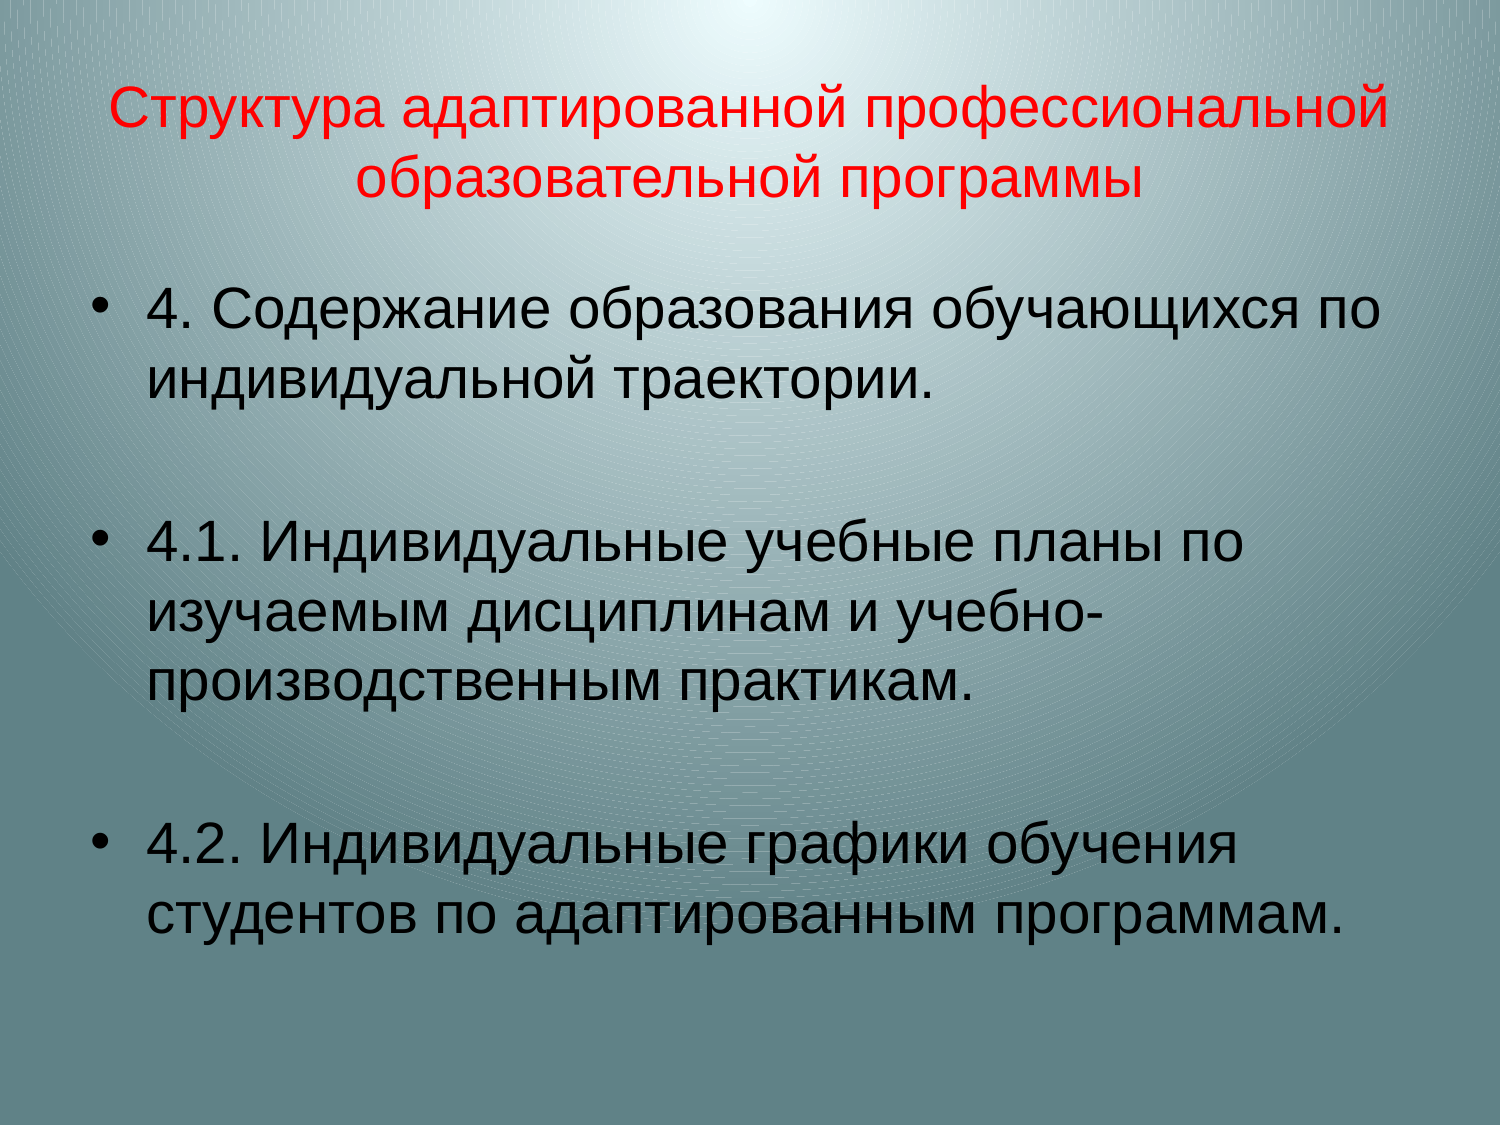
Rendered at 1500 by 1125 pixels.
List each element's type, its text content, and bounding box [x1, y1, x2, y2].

list 4. Содержание образования обучающихся по индивидуальной траектории. 4.1. Индивидуальные учебные планы по изучаемым дисциплинам и учебно-производственным практикам. 4.2. Индивидуальные графики обучения студентов по адаптированным программам. [75, 262, 1425, 1005]
title Структура адаптированной профессиональной образовательной программы [75, 45, 1425, 233]
